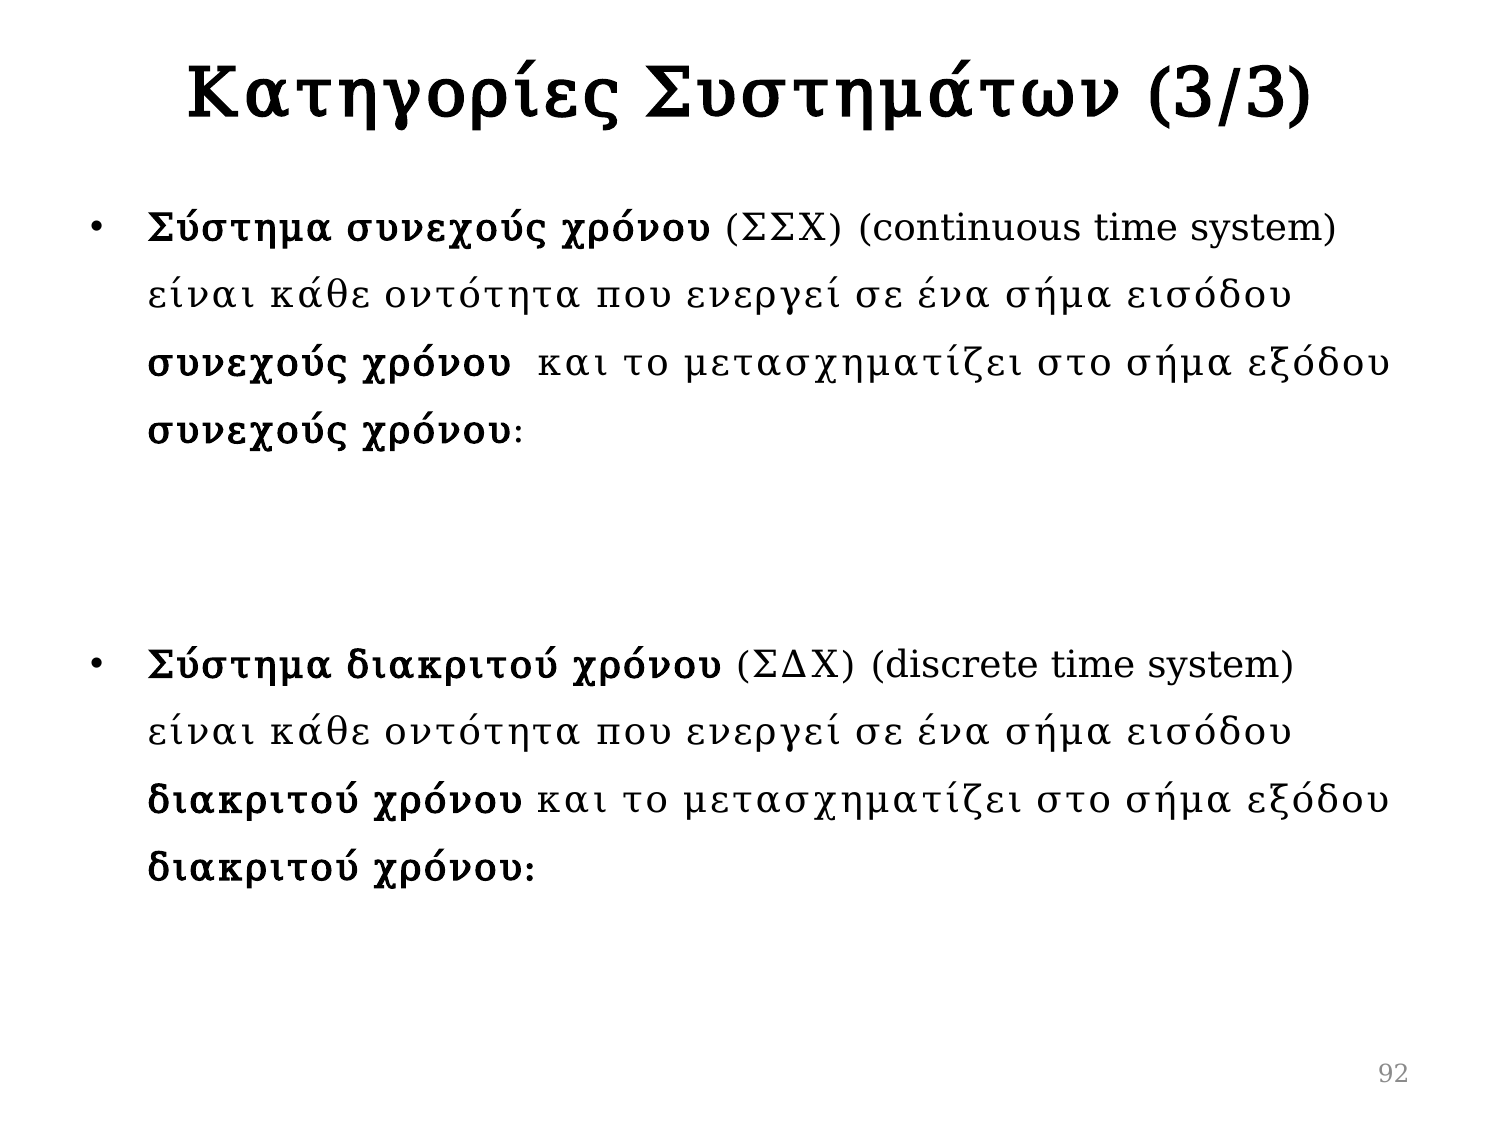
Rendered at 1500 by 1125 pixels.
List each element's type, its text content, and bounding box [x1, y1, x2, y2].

slide_number 92 [1222, 1042, 1425, 1103]
title Κατηγορίες Συστημάτων (3/3) [75, 19, 1425, 159]
